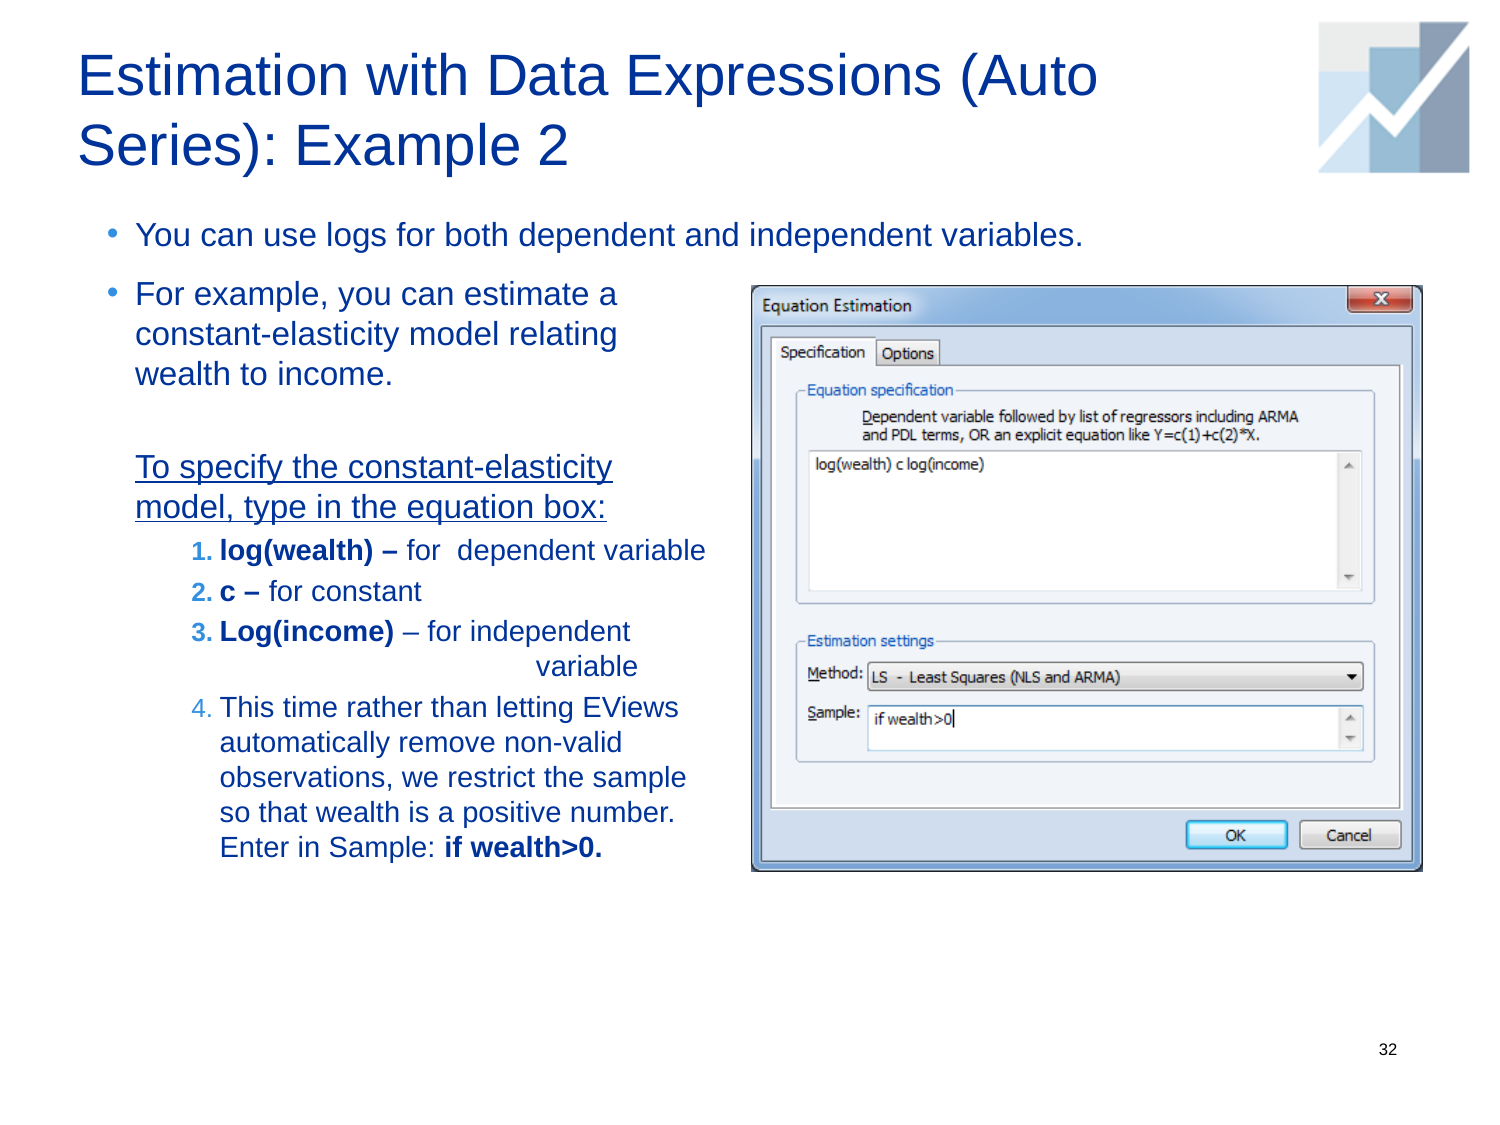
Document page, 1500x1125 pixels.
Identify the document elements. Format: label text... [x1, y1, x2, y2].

picture [1300, 11, 1479, 181]
picture [751, 284, 1423, 873]
slide_number 32 [1262, 1015, 1413, 1067]
text_box You can use logs for both dependent and independent variables. [92, 205, 1500, 307]
list For example, you can estimate a constant-elasticity model relating wealth to income. To specify the constant-elasticity model, type in the equation box: log(wealth) – for dependent variable c – for constant Log(income) – for independent variable This time rather than letting EViews automatically remove non-valid observations, we restrict the sample so that wealth is a positive number. Enter in Sample: if wealth>0. [91, 264, 732, 896]
title Estimation with Data Expressions (Auto Series): Example 2 [62, 0, 1297, 185]
